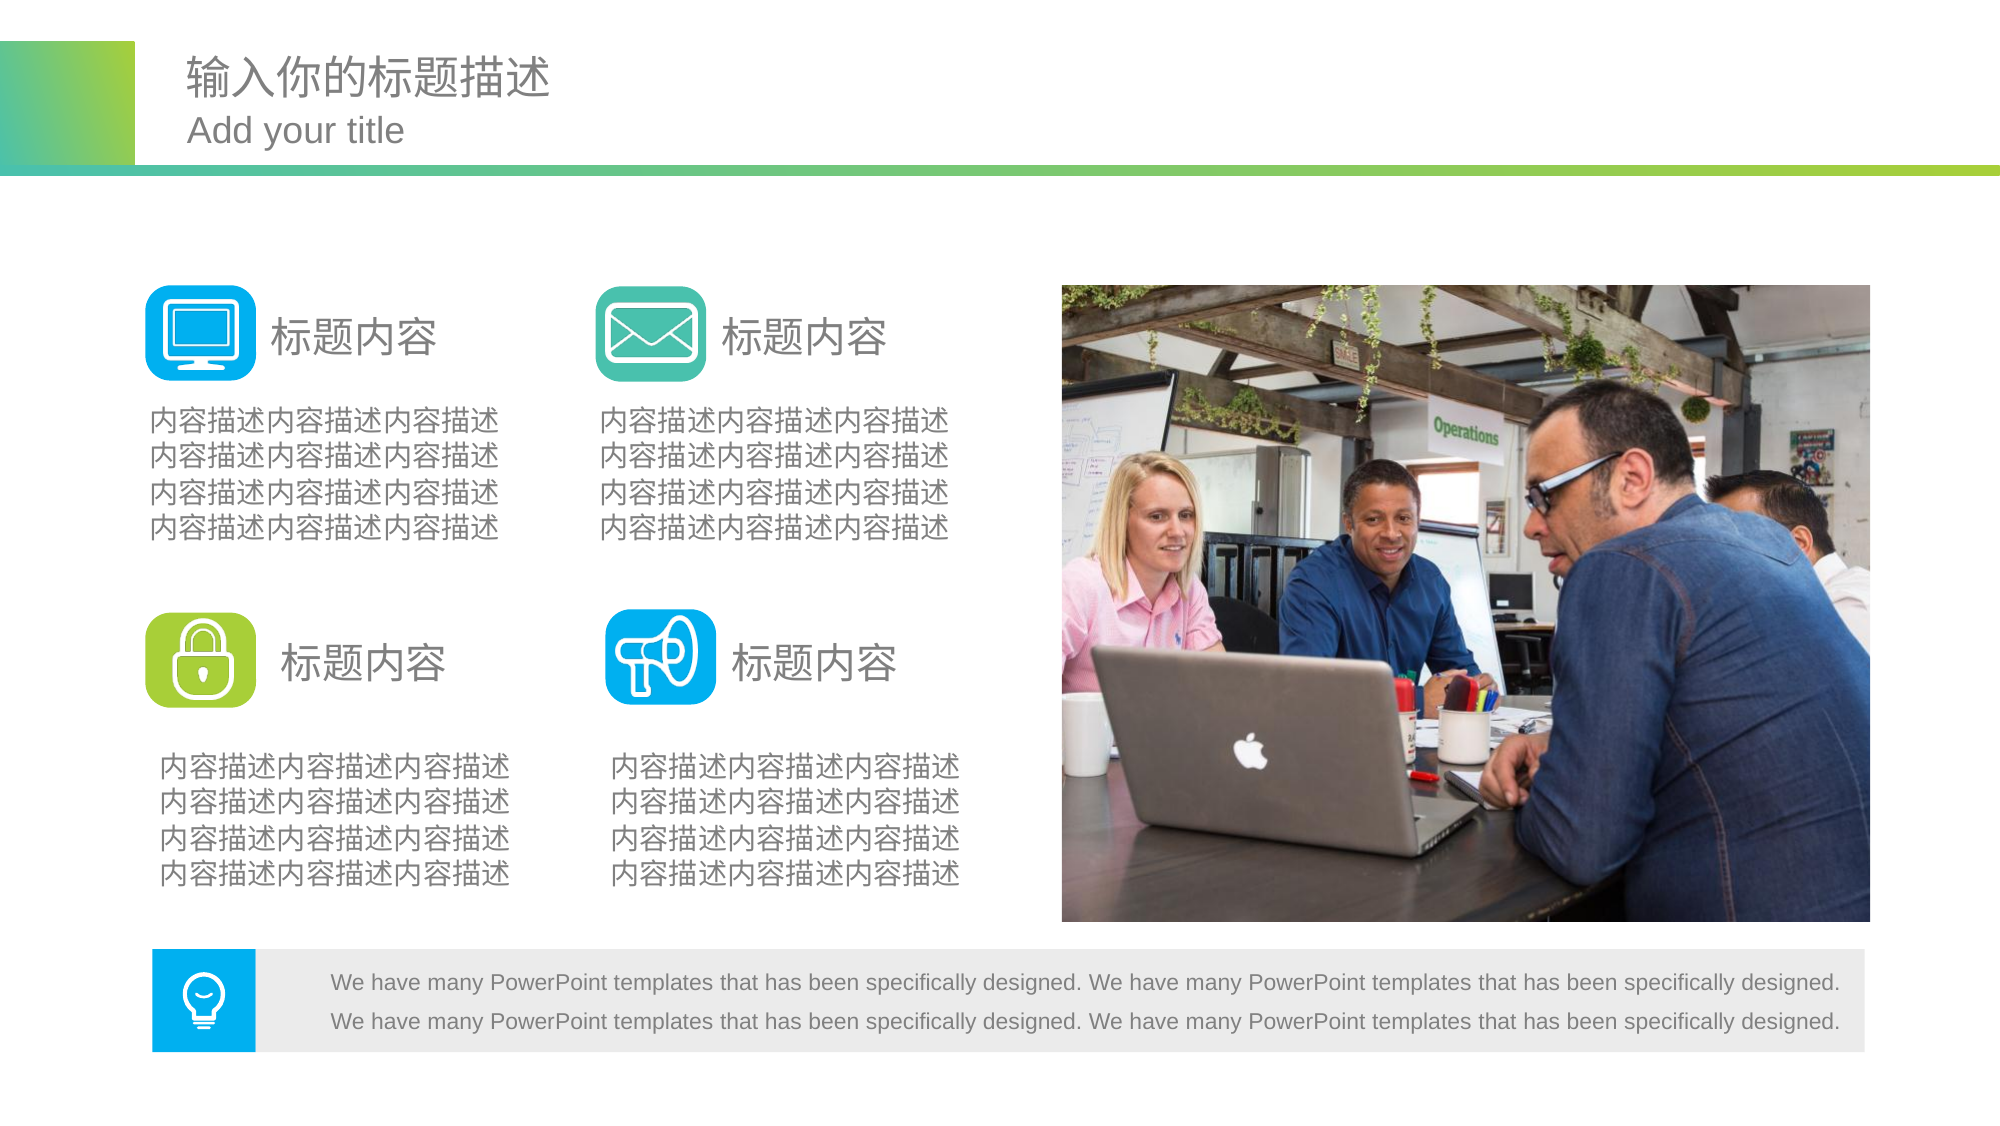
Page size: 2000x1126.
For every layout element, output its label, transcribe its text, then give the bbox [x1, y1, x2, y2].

picture [164, 300, 238, 369]
text_box [619, 609, 716, 704]
text_box [196, 1026, 211, 1030]
text_box 内容描述内容描述内容描述内容描述内容描述内容描述 [595, 740, 978, 812]
text_box 内容描述内容描述内容描述内容描述内容描述内容描述 [584, 466, 967, 552]
text_box [182, 972, 226, 1025]
text_box [253, 947, 1867, 1054]
text_box 内容描述内容描述内容描述内容描述内容描述内容描述 [134, 394, 516, 466]
text_box 内容描述内容描述内容描述内容描述内容描述内容描述 [145, 740, 527, 812]
picture [160, 617, 234, 700]
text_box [0, 41, 2000, 177]
text_box 内容描述内容描述内容描述内容描述内容描述内容描述 [145, 812, 527, 898]
picture [616, 616, 697, 696]
picture [603, 287, 698, 363]
text_box We have many PowerPoint templates that has been specifically designed. We have many PowerPoint templates that has been specifically designed. We have many PowerPoint templates that has been specifically designed. We have many PowerPoint templates that has been specifically designed. [330, 961, 1878, 1074]
text_box [150, 947, 253, 1054]
text_box [145, 285, 256, 381]
text_box [145, 612, 257, 708]
text_box 内容描述内容描述内容描述内容描述内容描述内容描述 [595, 812, 978, 898]
text_box 内容描述内容描述内容描述内容描述内容描述内容描述 [584, 394, 967, 466]
text_box [595, 297, 706, 382]
text_box 内容描述内容描述内容描述内容描述内容描述内容描述 [134, 466, 516, 552]
text_box 标题内容 [716, 629, 932, 695]
text_box 标题内容 [706, 303, 922, 369]
text_box 标题内容 [265, 629, 481, 695]
text_box 标题内容 [256, 303, 472, 369]
text_box [1060, 283, 1872, 924]
